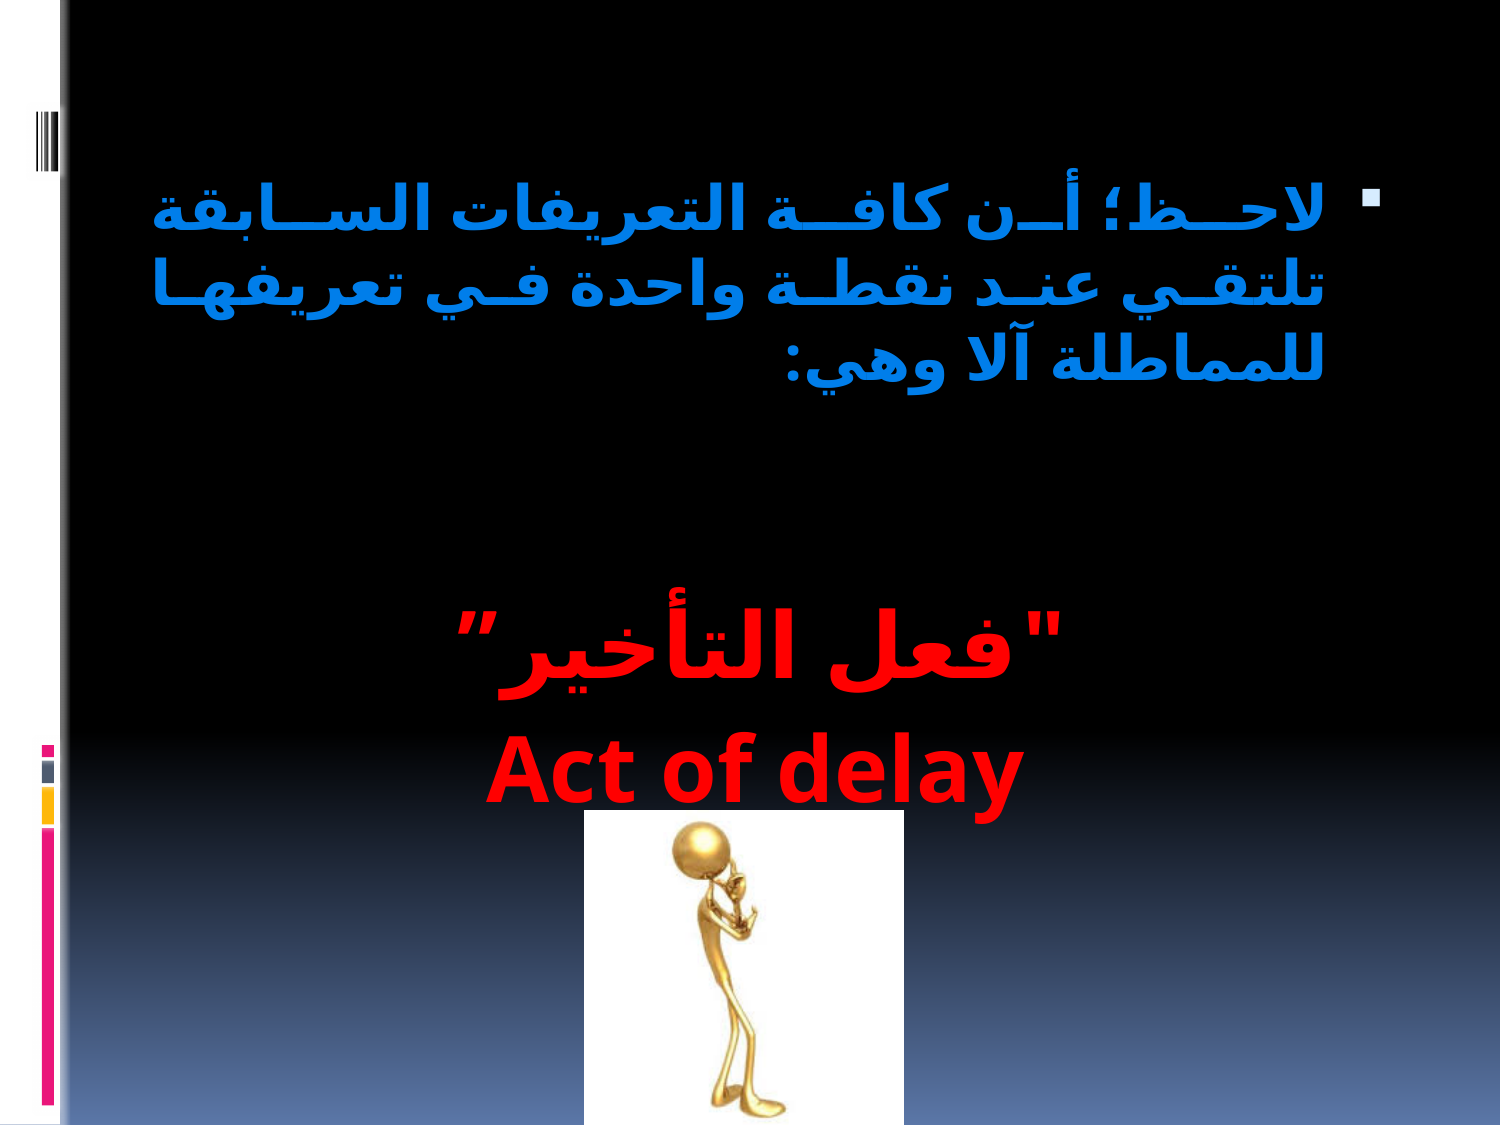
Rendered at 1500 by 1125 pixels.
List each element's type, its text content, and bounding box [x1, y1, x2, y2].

list لاحظ؛ أن كافة التعريفات السابقة تلتقي عند نقطة واحدة في تعريفها للمماطلة آلا وهي: "فعل التأخير” Act of delay [135, 160, 1411, 911]
picture [584, 810, 905, 1125]
